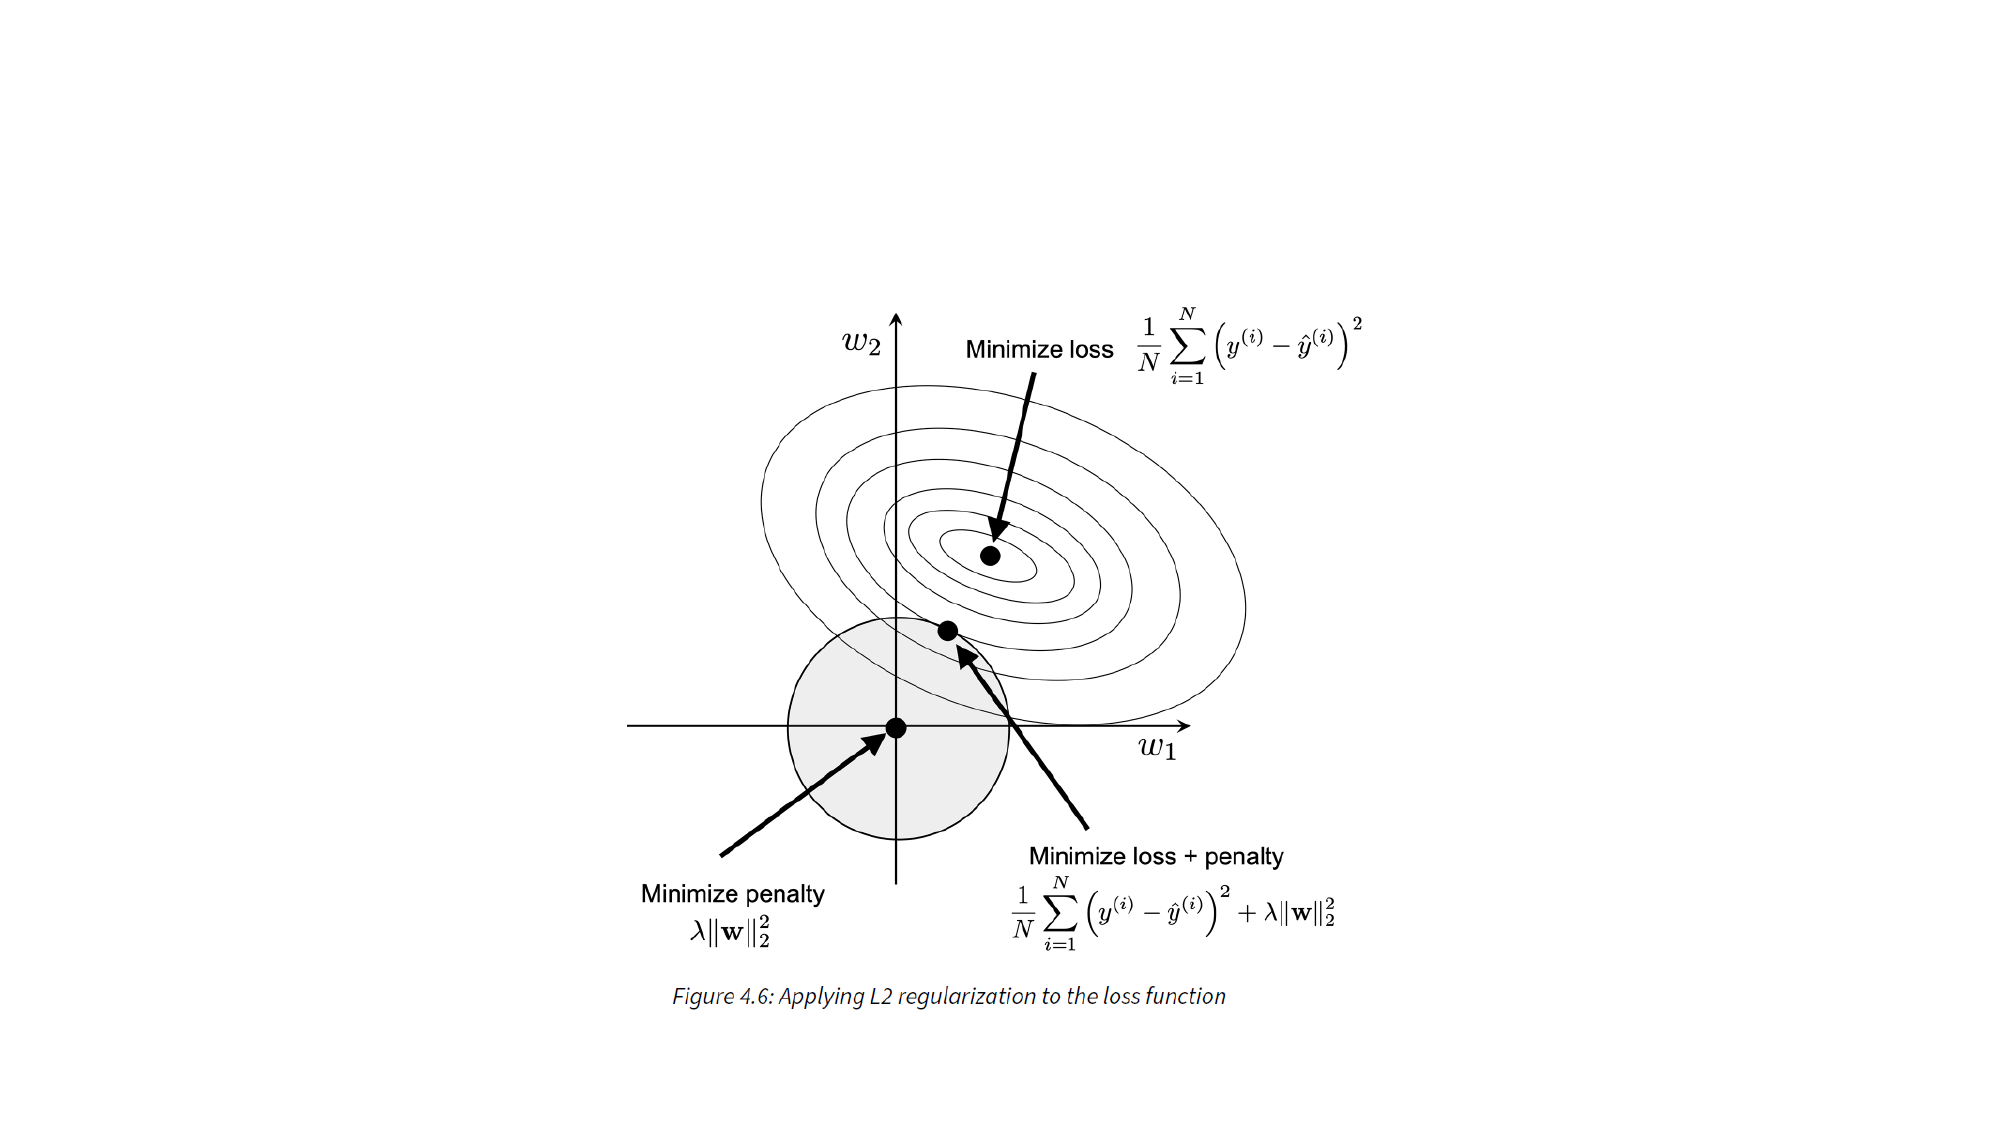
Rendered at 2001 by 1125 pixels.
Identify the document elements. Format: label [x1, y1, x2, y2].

list [627, 299, 1373, 1014]
